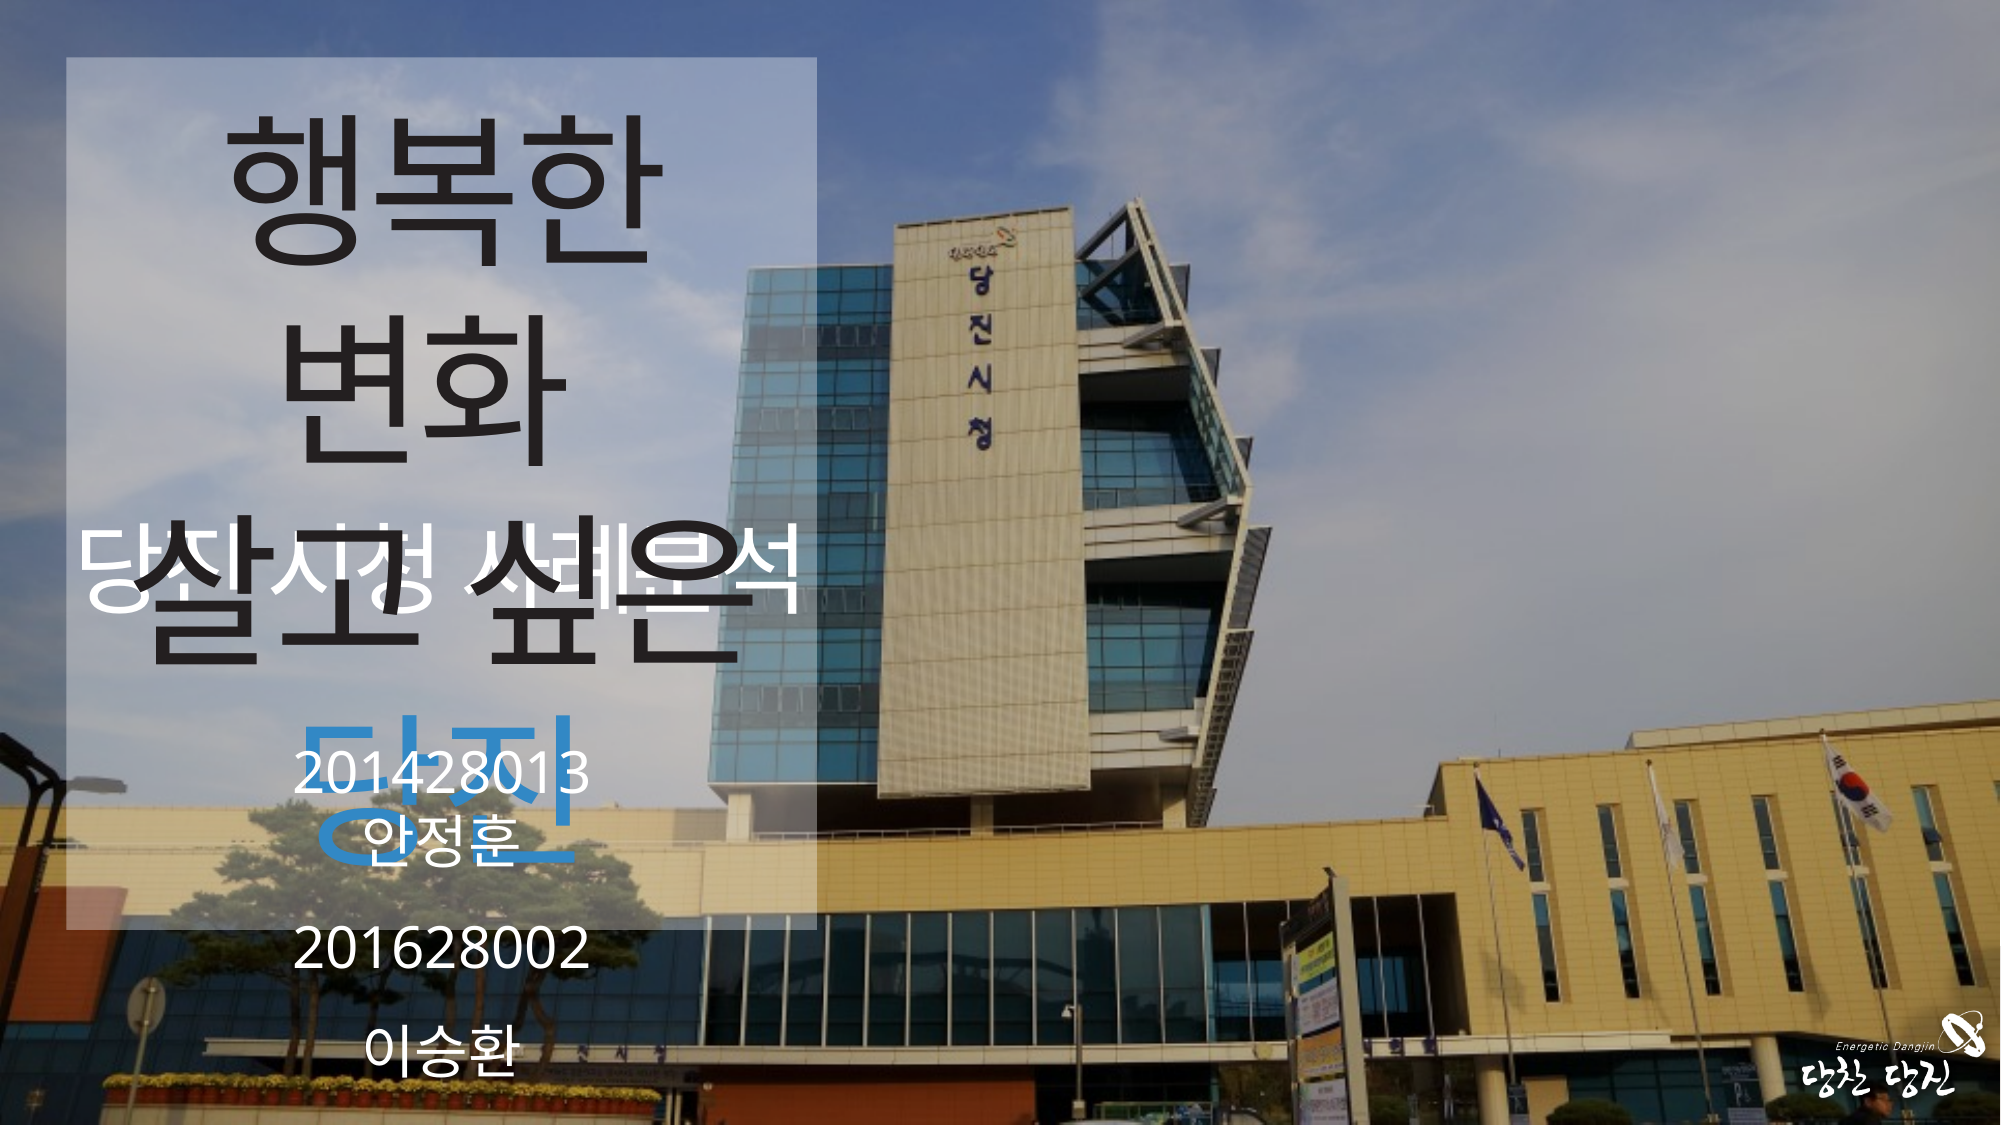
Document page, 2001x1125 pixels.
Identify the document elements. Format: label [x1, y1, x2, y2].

picture [0, 0, 2000, 1125]
text_box [66, 57, 817, 930]
